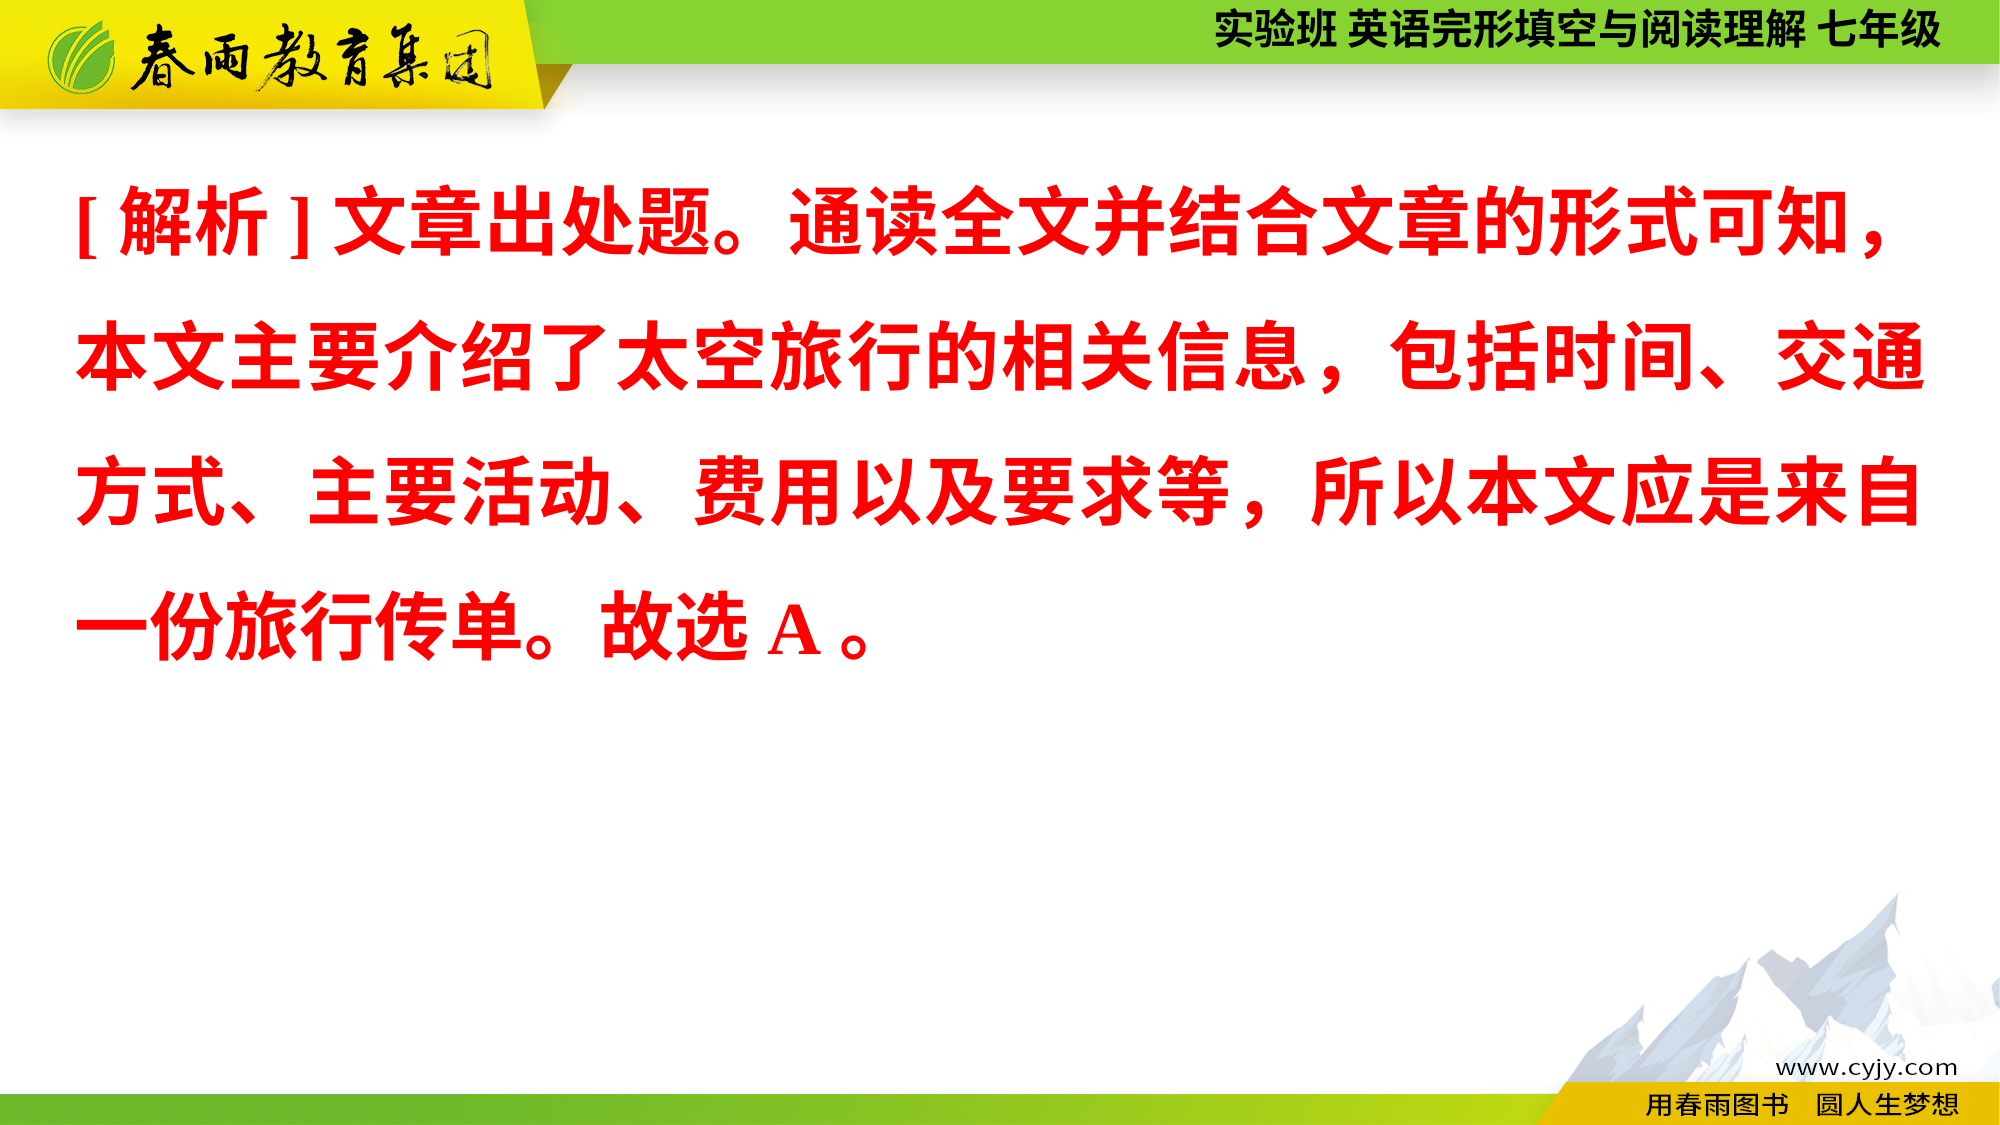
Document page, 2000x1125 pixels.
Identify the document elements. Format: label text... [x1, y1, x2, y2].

picture [0, 0, 2000, 1125]
list [解析]文章出处题。通读全文并结合文章的形式可知，本文主要介绍了太空旅行的相关信息，包括时间、交通方式、主要活动、费用以及要求等，所以本文应是来自一份旅行传单。故选A。 [59, 122, 1944, 666]
